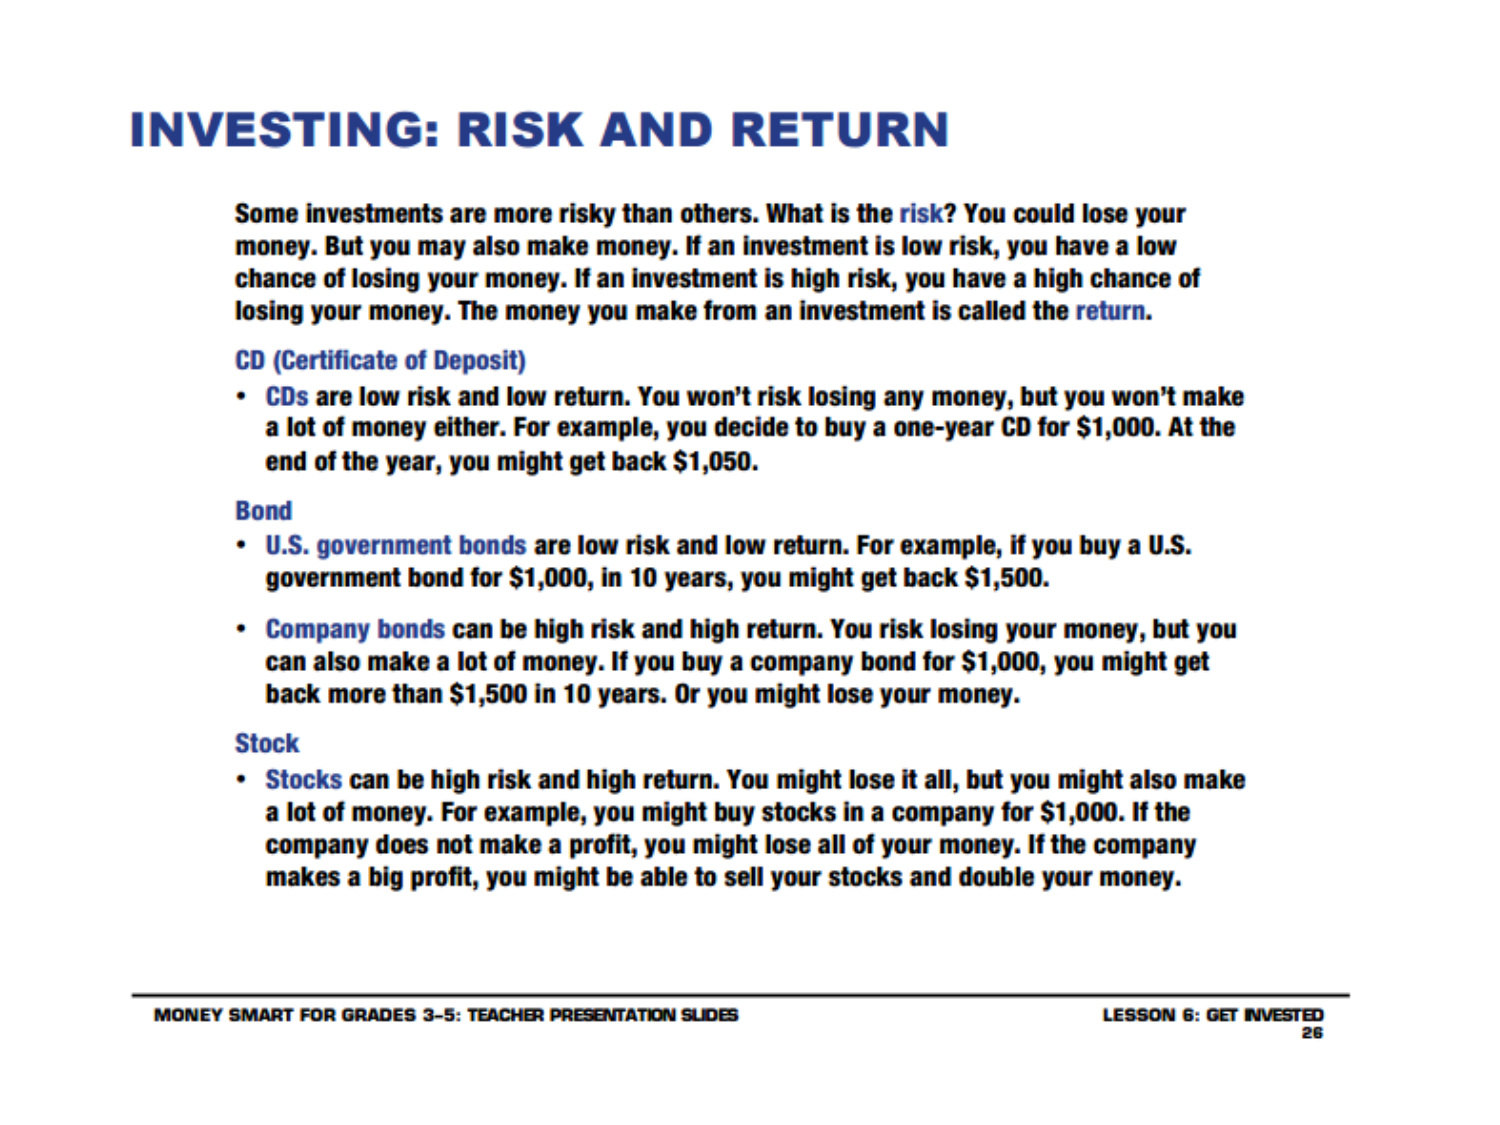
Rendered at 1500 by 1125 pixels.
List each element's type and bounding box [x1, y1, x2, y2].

picture [84, 61, 1401, 1076]
